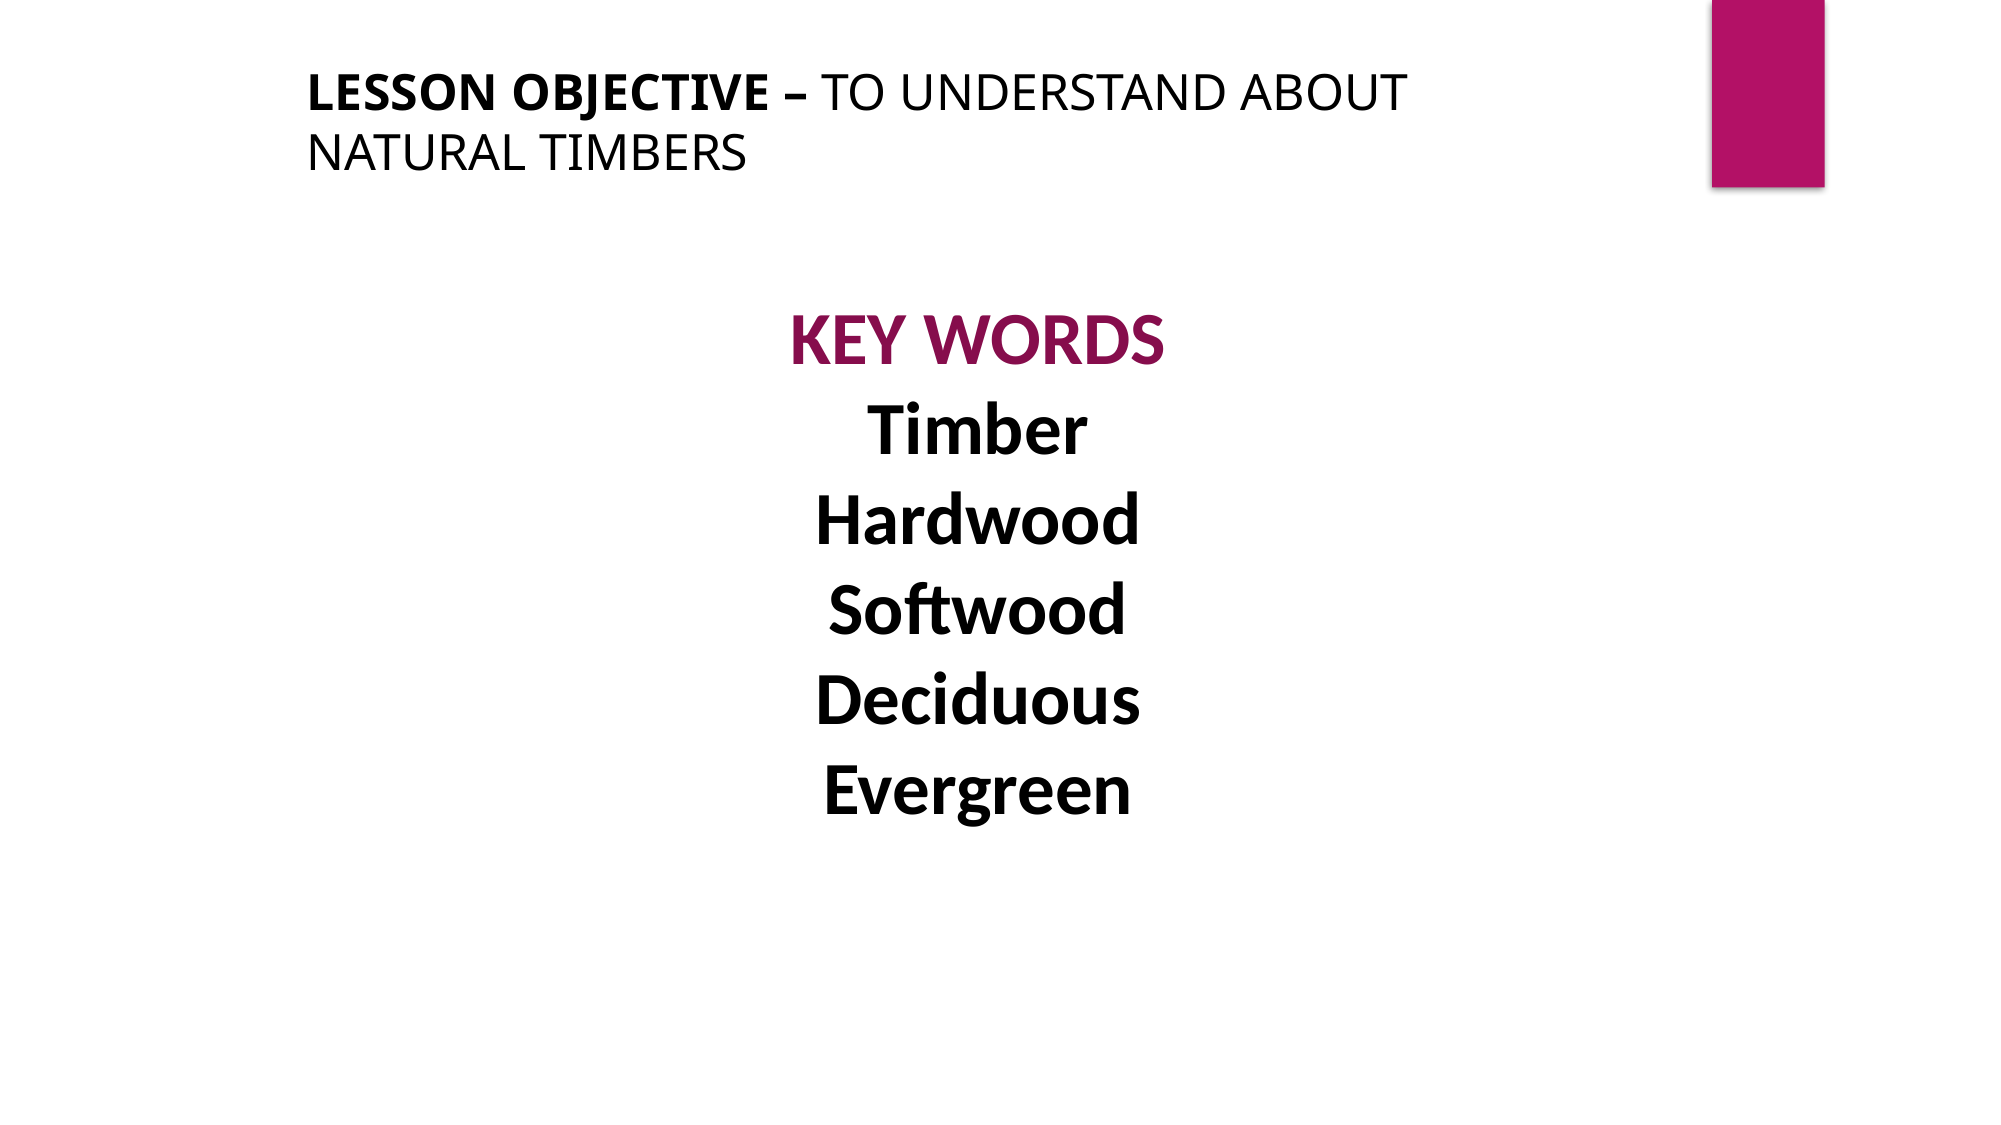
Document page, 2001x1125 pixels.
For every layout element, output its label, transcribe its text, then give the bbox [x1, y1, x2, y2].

text_box LESSON OBJECTIVE – TO UNDERSTAND ABOUT NATURAL TIMBERS [292, 52, 1619, 188]
text_box KEY WORDS Timber Hardwood Softwood Deciduous Evergreen [478, 282, 1479, 883]
